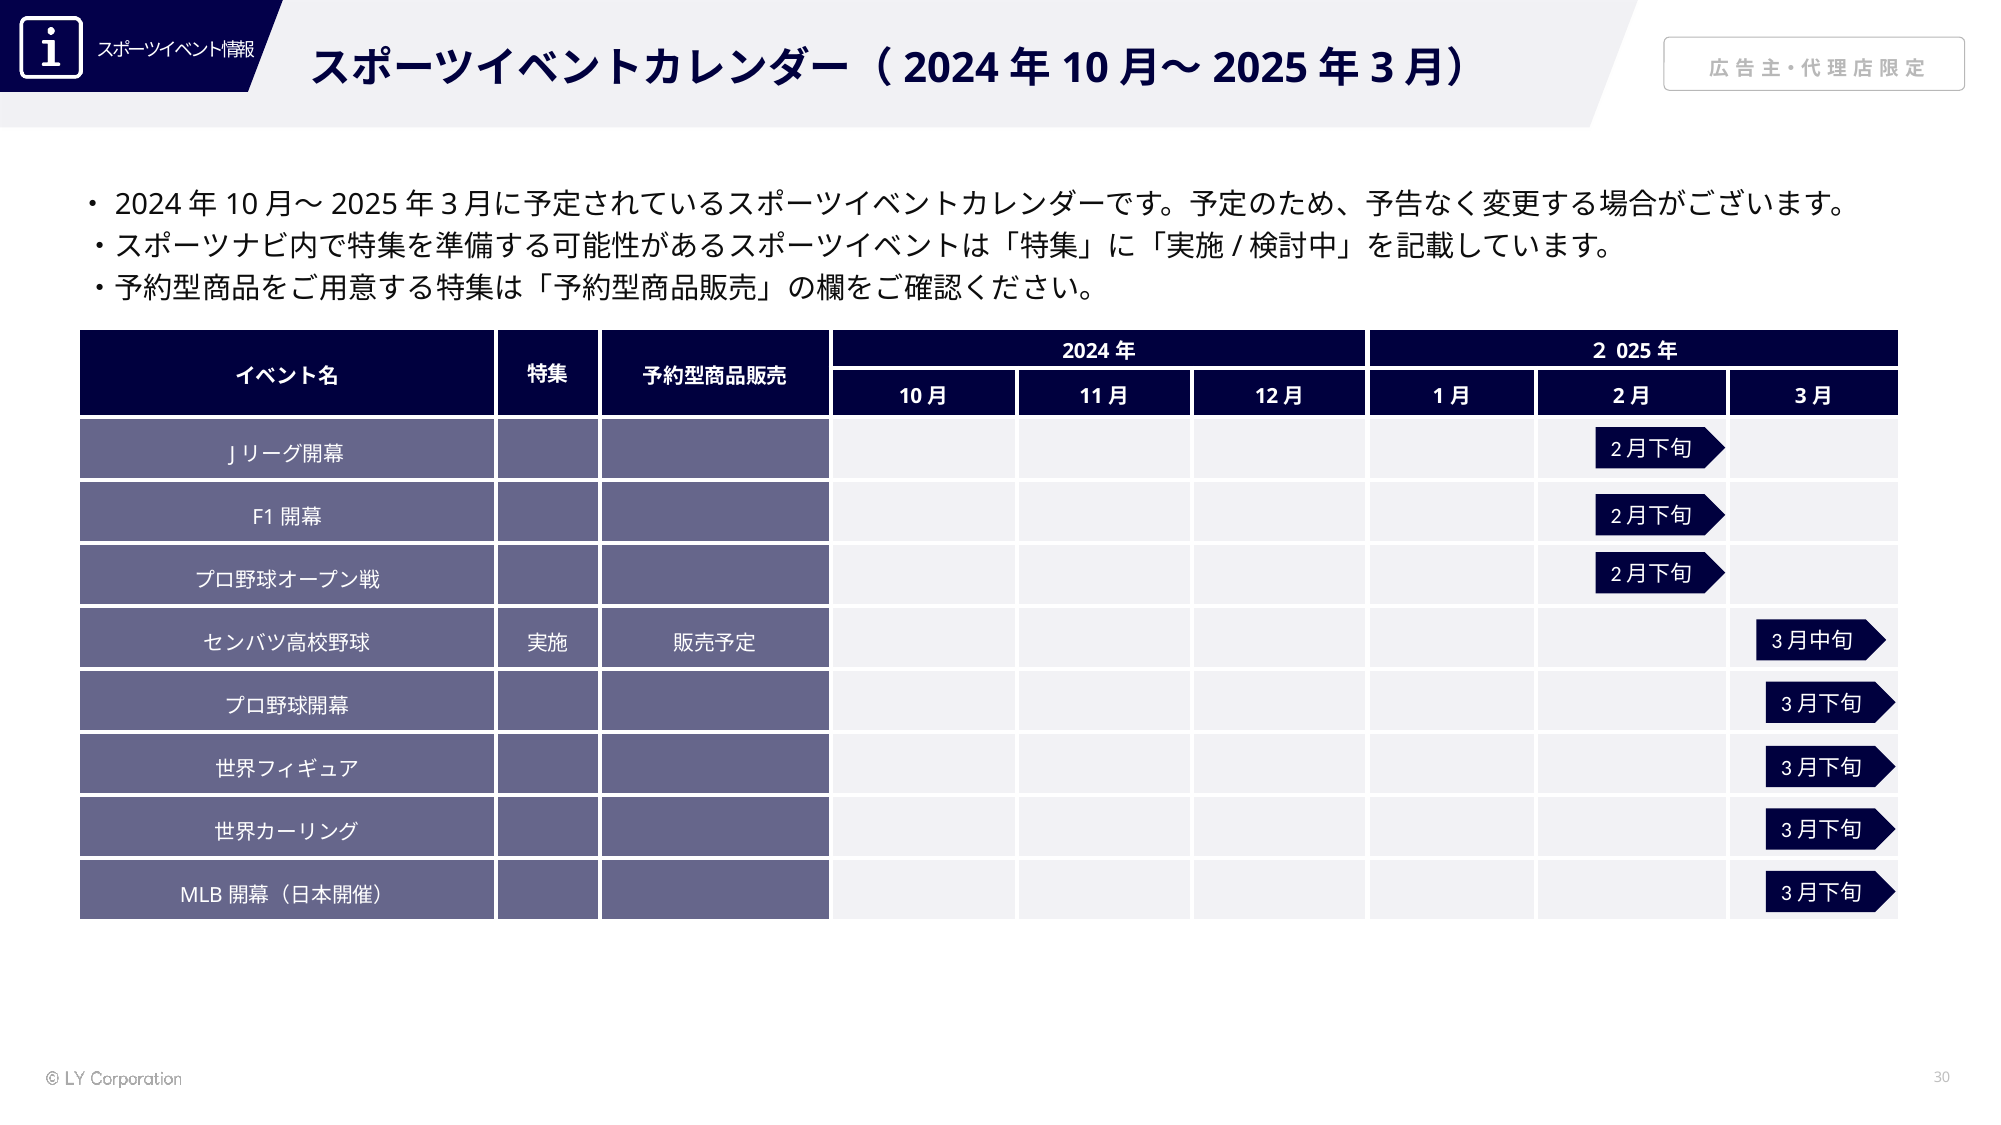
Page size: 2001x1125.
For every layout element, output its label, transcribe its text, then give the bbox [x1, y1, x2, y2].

text_box 3月下旬 [1765, 745, 1896, 788]
table_cell プロ野球開幕 [80, 671, 494, 730]
table_cell [1730, 860, 1898, 919]
text_box ・2024年10月～2025年3月に予定されているスポーツイベントカレンダーです。予定のため、予告なく変更する場合がございます。 ・スポーツナビ内で特集を準備する可能性があるスポーツイベントは「特集」に「実施/検討中」を記載しています。 ・予約型商品をご用意する特集は「予約型商品販売」の欄をご確認ください。 [78, 178, 1922, 305]
table_cell [498, 671, 598, 730]
table_cell [833, 608, 1015, 667]
table_cell [833, 860, 1015, 919]
table_cell [1730, 797, 1898, 856]
table_cell [602, 671, 829, 730]
table_cell [1019, 482, 1190, 541]
table_cell 10月 [833, 370, 1015, 415]
table_cell [1538, 545, 1726, 604]
table_cell [498, 797, 598, 856]
table_cell [602, 797, 829, 856]
table_header 特集 [498, 330, 598, 415]
text_box 3月下旬 [1765, 870, 1896, 913]
table_header 2024年 [833, 330, 1365, 366]
list スポーツイベントカレンダー（2024年10月～2025年3月） [309, 41, 1645, 97]
table_cell [1370, 419, 1534, 478]
text_box 2月下旬 [1595, 494, 1726, 536]
table_cell Jリーグ開幕 [80, 419, 494, 478]
table_cell [602, 482, 829, 541]
table_cell [1194, 608, 1365, 667]
table_cell [1019, 734, 1190, 793]
table_cell [1019, 797, 1190, 856]
picture [9, 5, 92, 87]
table_cell [833, 797, 1015, 856]
table_cell [1194, 734, 1365, 793]
table_cell [498, 419, 598, 478]
table_cell [1019, 419, 1190, 478]
table_cell 1月 [1370, 370, 1534, 415]
table_cell [1194, 797, 1365, 856]
table_cell [833, 734, 1015, 793]
table_cell 12月 [1194, 370, 1365, 415]
table_cell [1370, 608, 1534, 667]
table_cell [602, 734, 829, 793]
table_cell [1538, 734, 1726, 793]
table_cell [833, 545, 1015, 604]
table_cell [1194, 419, 1365, 478]
table_cell [1538, 482, 1726, 541]
table_cell [1370, 482, 1534, 541]
table_cell 2月 [1538, 370, 1726, 415]
table_cell センバツ高校野球 [80, 608, 494, 667]
table_cell [1194, 860, 1365, 919]
table_cell [602, 419, 829, 478]
table_cell [1370, 797, 1534, 856]
table_header 予約型商品販売 [602, 330, 829, 415]
table_cell [1730, 734, 1898, 793]
text_box 3月中旬 [1756, 619, 1887, 661]
table_cell [498, 482, 598, 541]
table_cell [1194, 671, 1365, 730]
table_cell プロ野球オープン戦 [80, 545, 494, 604]
table_cell [1019, 608, 1190, 667]
table_cell [1538, 797, 1726, 856]
table_cell [1370, 545, 1534, 604]
table_cell [1730, 671, 1898, 730]
table_cell 11月 [1019, 370, 1190, 415]
table_cell [498, 734, 598, 793]
table_cell 世界フィギュア [80, 734, 494, 793]
table_cell 世界カーリング [80, 797, 494, 856]
table_cell [498, 545, 598, 604]
picture [46, 1071, 181, 1088]
table_cell [1194, 482, 1365, 541]
table_cell 実施 [498, 608, 598, 667]
table_cell 販売予定 [602, 608, 829, 667]
table_header イベント名 [80, 330, 494, 415]
text_box 3月下旬 [1765, 681, 1896, 723]
table_cell [1194, 545, 1365, 604]
table_cell [1370, 734, 1534, 793]
table_cell [602, 860, 829, 919]
table_cell [1730, 608, 1898, 667]
table_cell MLB開幕（日本開催） [80, 860, 494, 919]
table_cell [1538, 608, 1726, 667]
text_box 2月下旬 [1595, 552, 1726, 594]
text_box 2月下旬 [1595, 427, 1726, 469]
table_cell [498, 860, 598, 919]
text_box 3月下旬 [1765, 808, 1896, 850]
table_cell [833, 419, 1015, 478]
table_cell [1538, 419, 1726, 478]
table_cell [1730, 419, 1898, 478]
table_cell [1730, 482, 1898, 541]
list スポーツイベント情報 [92, 13, 270, 81]
table_cell F1開幕 [80, 482, 494, 541]
table_header ２025年 [1370, 330, 1898, 366]
table_cell [1538, 860, 1726, 919]
table_cell [1730, 545, 1898, 604]
table_cell [1019, 545, 1190, 604]
table_cell [833, 482, 1015, 541]
table_cell [1019, 671, 1190, 730]
table_cell [833, 671, 1015, 730]
table_cell 3月 [1730, 370, 1898, 415]
table_cell [1370, 860, 1534, 919]
table_cell [1370, 671, 1534, 730]
table_cell [602, 545, 829, 604]
table_cell [1538, 671, 1726, 730]
table_cell [1019, 860, 1190, 919]
